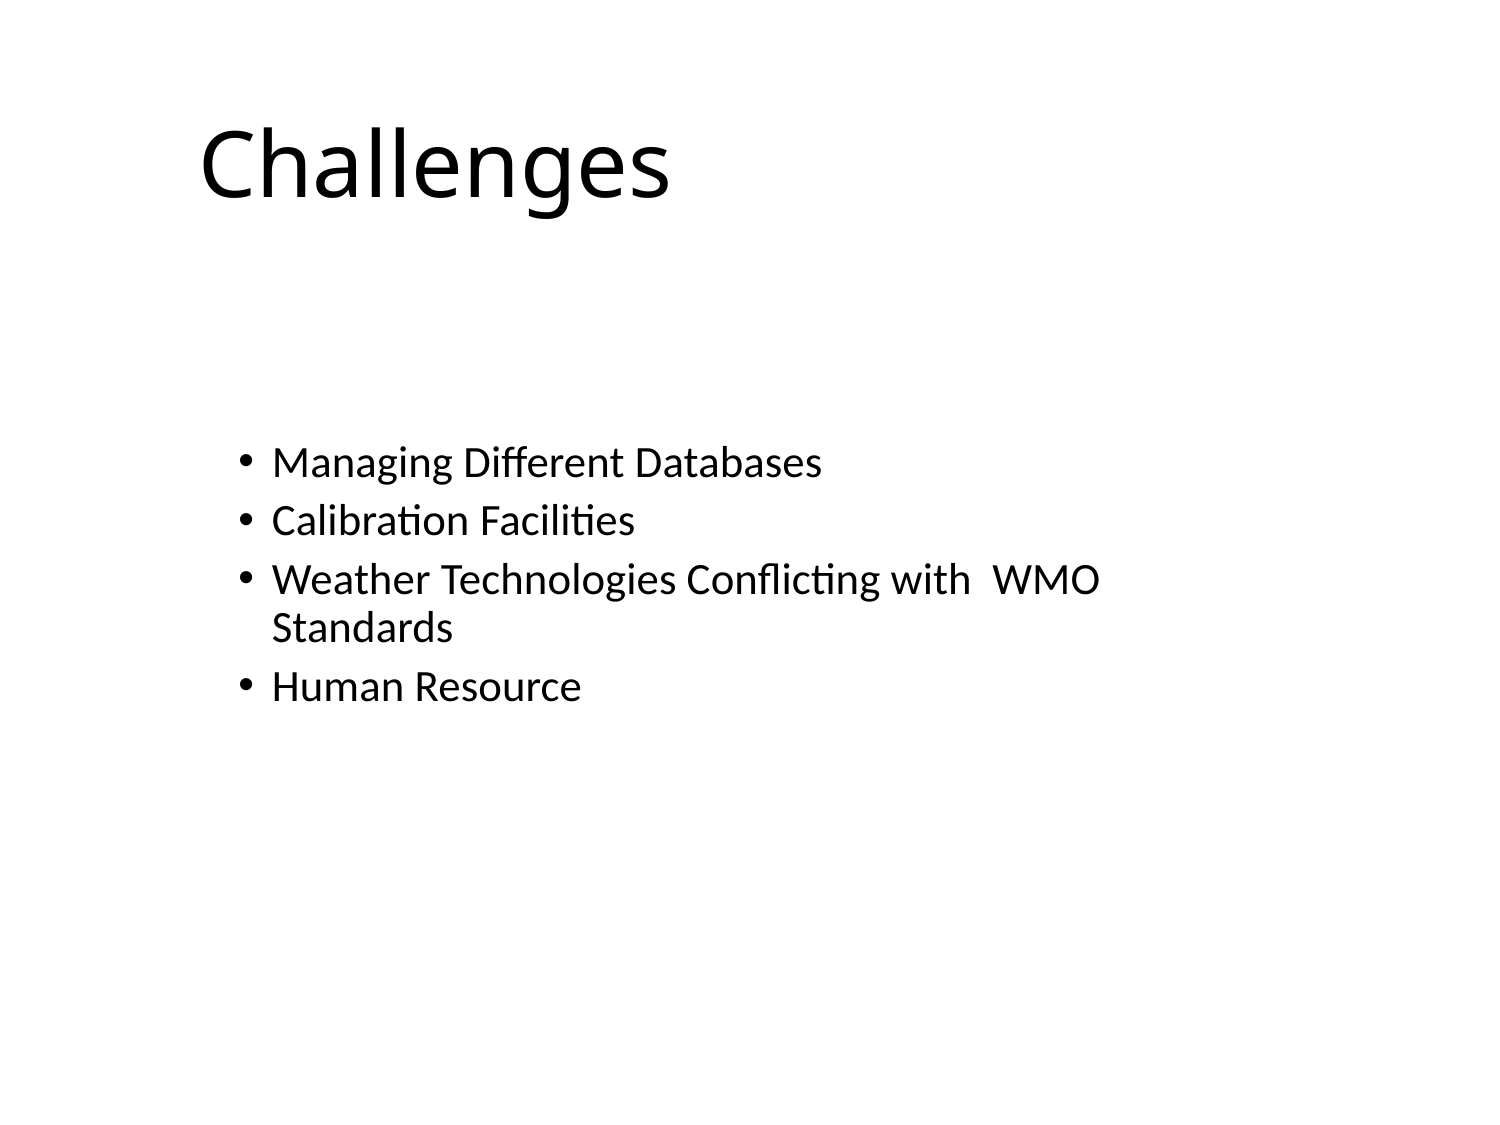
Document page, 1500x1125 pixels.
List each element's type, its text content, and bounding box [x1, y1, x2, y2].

list Managing Different Databases Calibration Facilities Weather Technologies Conflicting with WMO Standards Human Resource [223, 430, 1270, 721]
title Challenges [183, 89, 1310, 247]
